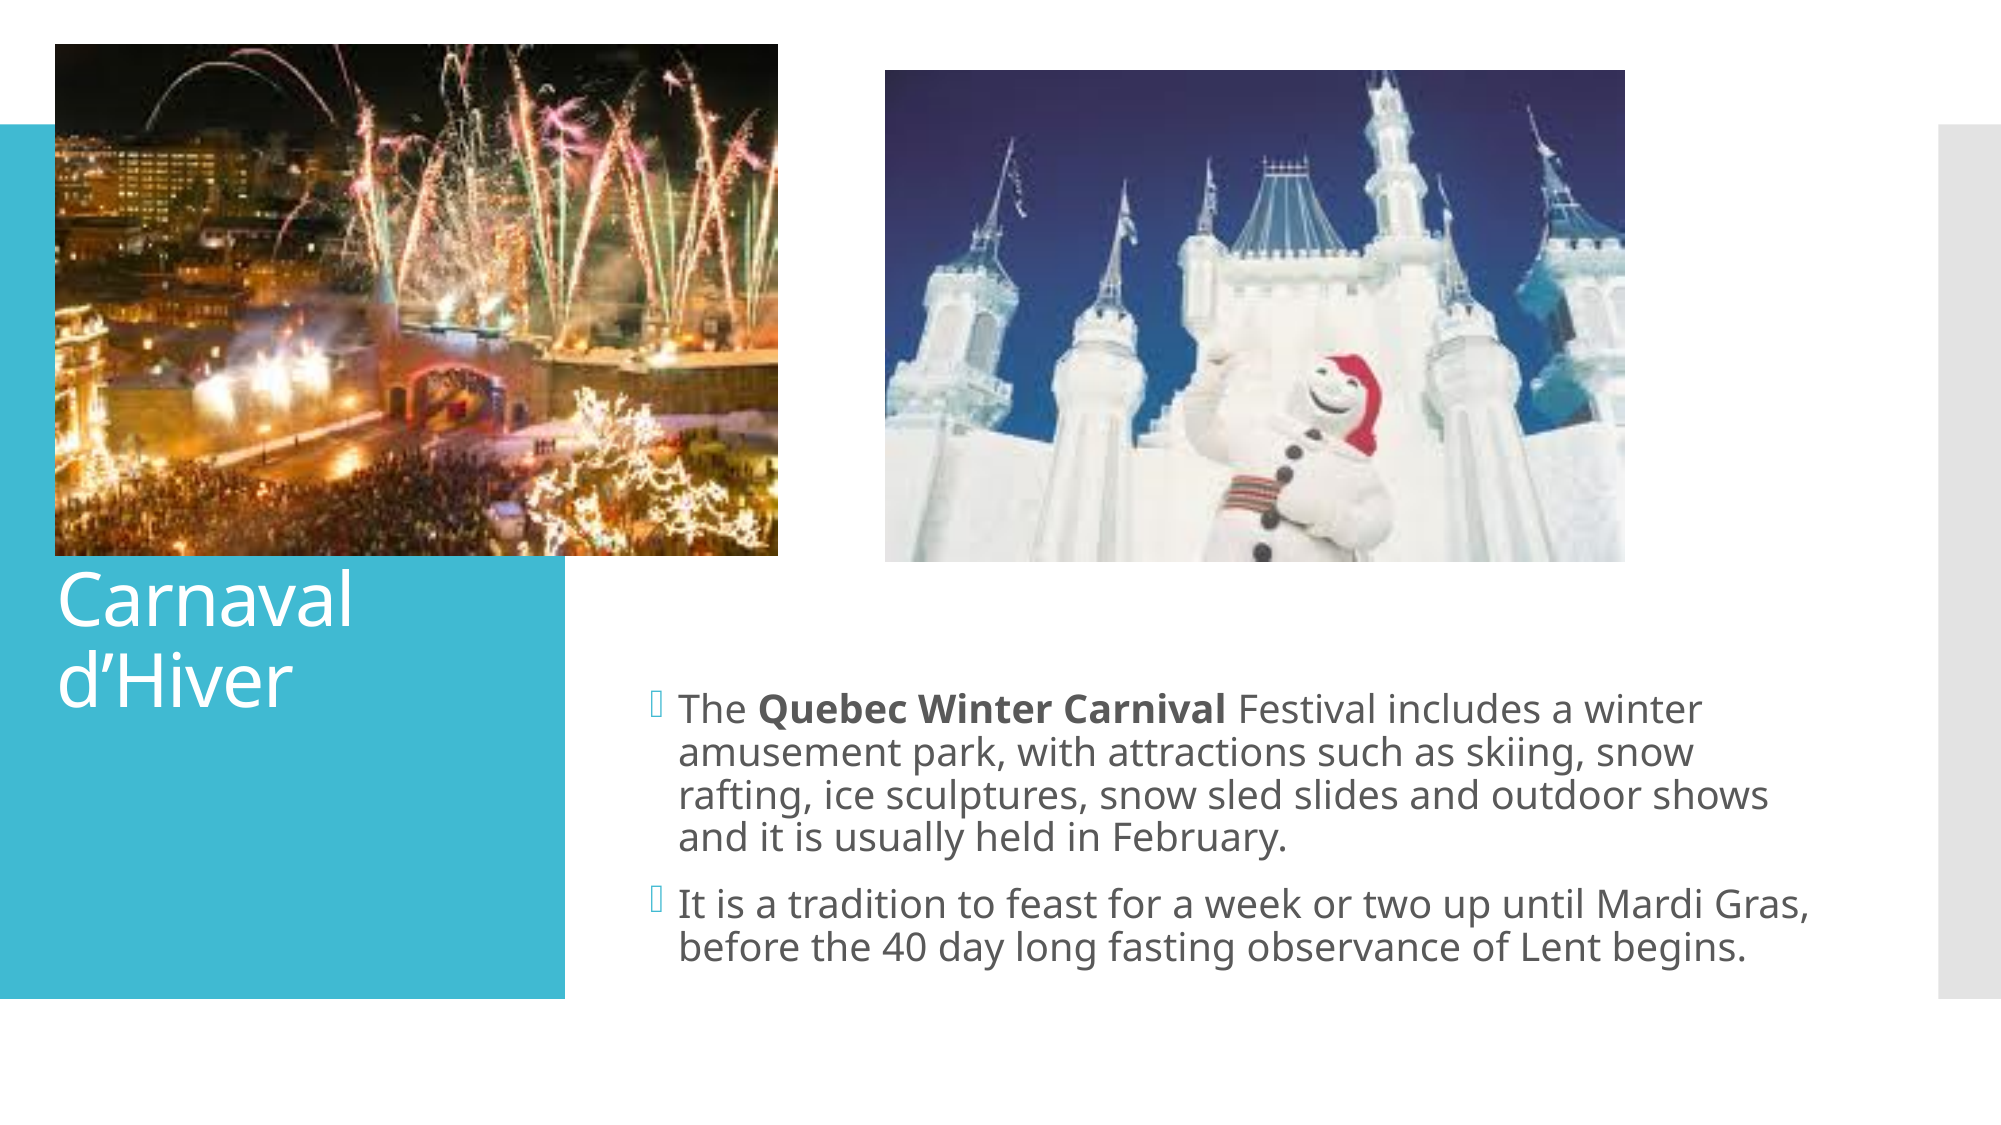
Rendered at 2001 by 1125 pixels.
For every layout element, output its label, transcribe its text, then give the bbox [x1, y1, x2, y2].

picture [885, 70, 1625, 562]
list The Quebec Winter Carnival Festival includes a winter amusement park, with attractions such as skiing, snow rafting, ice sculptures, snow sled slides and outdoor shows and it is usually held in February. It is a tradition to feast for a week or two up until Mardi Gras, before the 40 day long fasting observance of Lent begins. [634, 677, 1835, 982]
picture [55, 44, 778, 556]
title Carnaval d’Hiver [41, 184, 525, 940]
